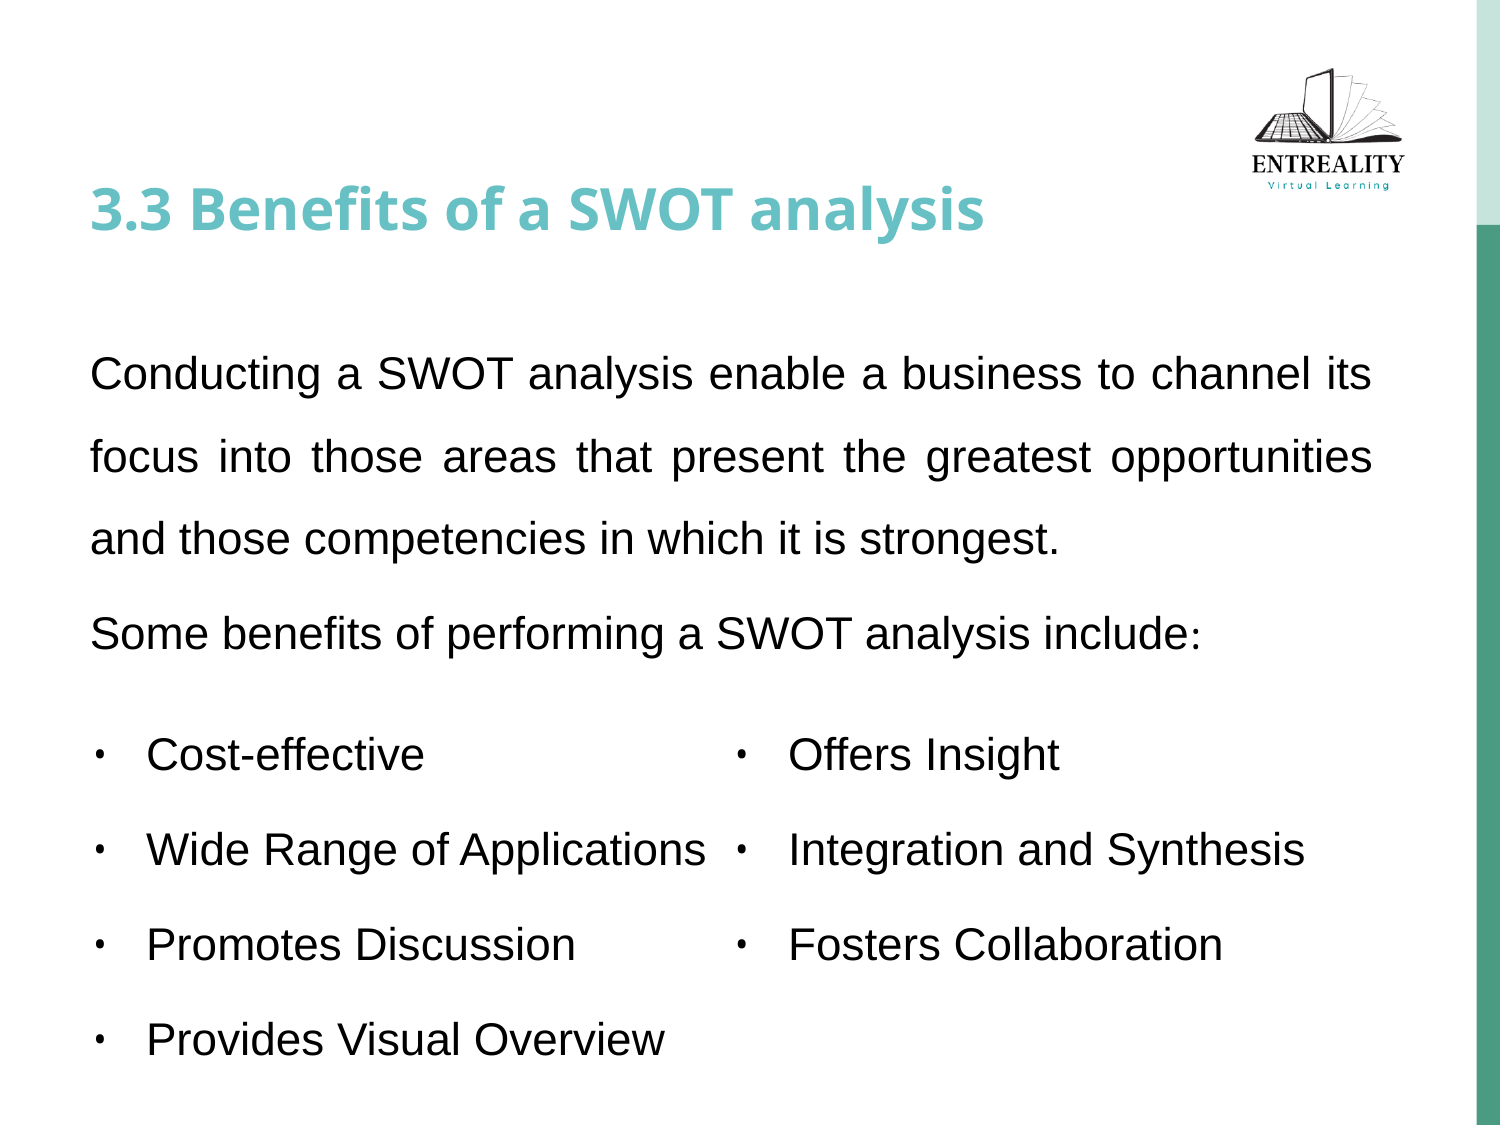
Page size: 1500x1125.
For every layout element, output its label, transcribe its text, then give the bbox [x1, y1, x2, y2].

text_box Cost-effective Wide Range of Applications Promotes Discussion Provides Visual Overview Offers Insight Integration and Synthesis Fosters Collaboration [75, 690, 1389, 1121]
text_box Conducting a SWOT analysis enable a business to channel its focus into those areas that present the greatest opportunities and those competencies in which it is strongest. Some benefits of performing a SWOT analysis include: [75, 308, 1389, 666]
picture [1198, 0, 1458, 259]
title 3.3 Benefits of a SWOT analysis [75, 25, 1025, 250]
